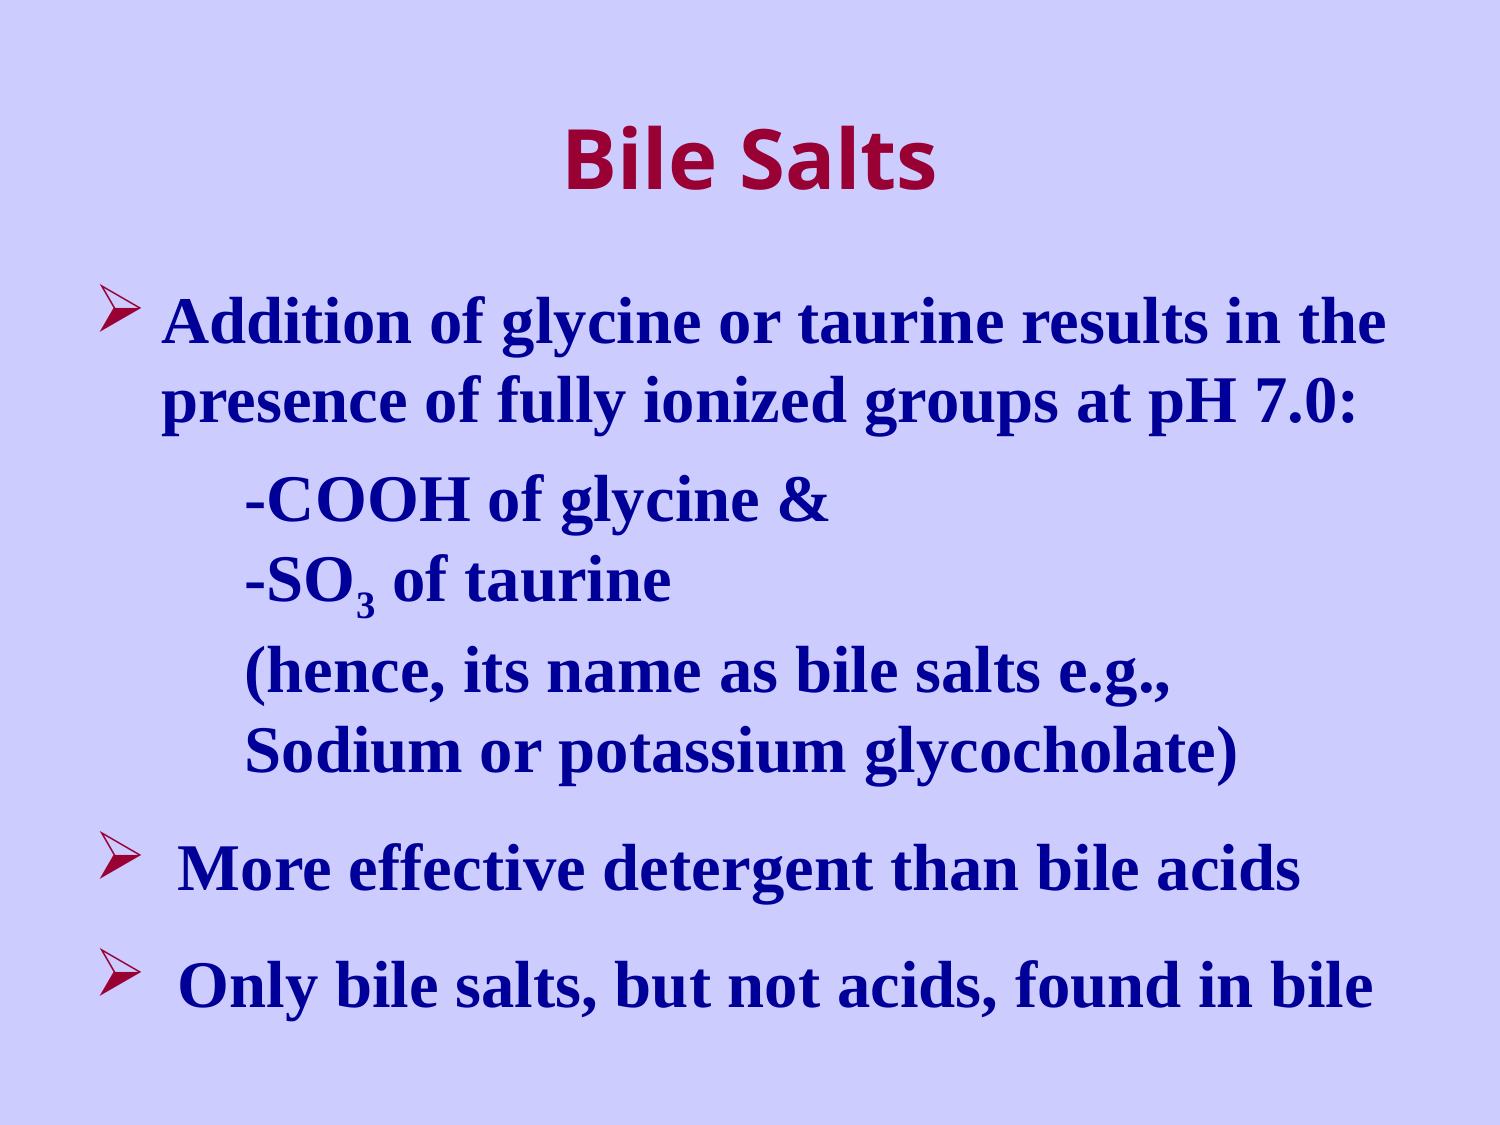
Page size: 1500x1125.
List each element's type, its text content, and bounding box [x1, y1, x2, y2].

text_box Addition of glycine or taurine results in the presence of fully ionized groups at pH 7.0: -COOH of glycine & -SO3 of taurine (hence, its name as bile salts e.g., Sodium or potassium glycocholate) More effective detergent than bile acids Only bile salts, but not acids, found in bile [80, 268, 1421, 1029]
title Bile Salts [112, 62, 1388, 251]
